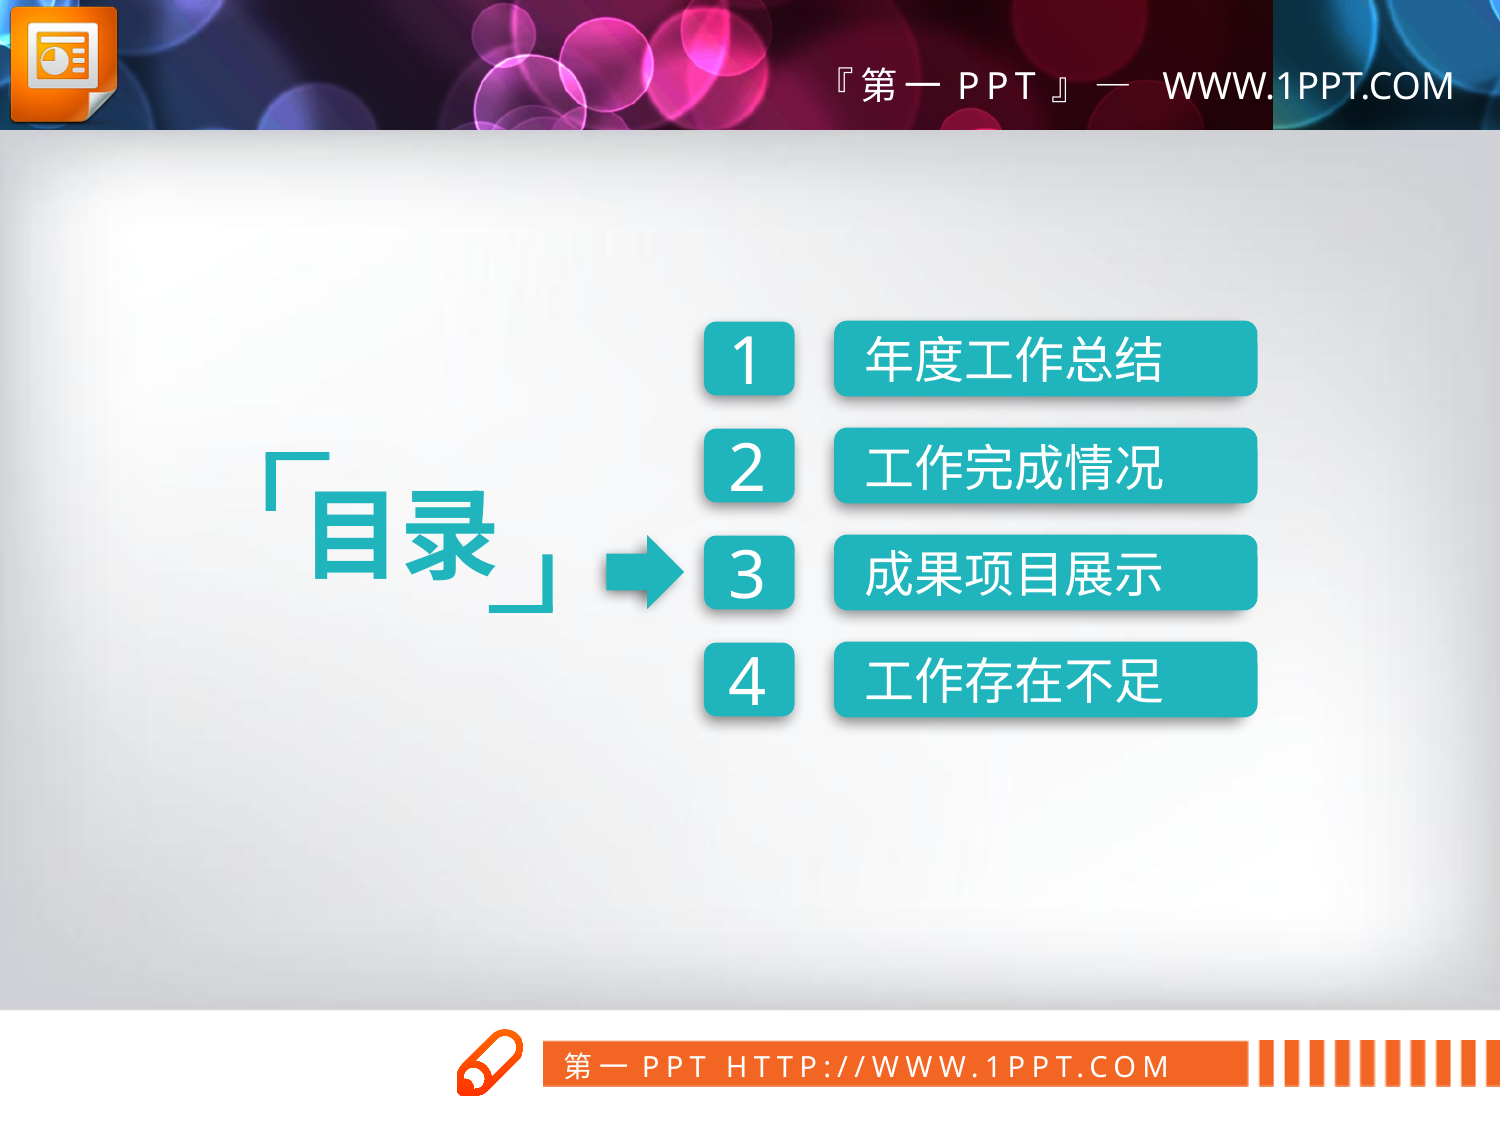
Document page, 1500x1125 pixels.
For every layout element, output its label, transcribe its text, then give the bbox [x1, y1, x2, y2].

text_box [488, 554, 553, 614]
picture [0, 0, 1500, 1012]
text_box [834, 535, 1257, 612]
text_box [606, 535, 685, 609]
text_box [834, 642, 1257, 719]
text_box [703, 631, 795, 728]
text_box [703, 524, 795, 621]
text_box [265, 451, 330, 512]
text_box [834, 428, 1257, 505]
picture [543, 1040, 1500, 1087]
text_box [703, 417, 795, 514]
text_box 目录 [286, 464, 516, 599]
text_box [834, 321, 1257, 398]
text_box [703, 310, 795, 407]
